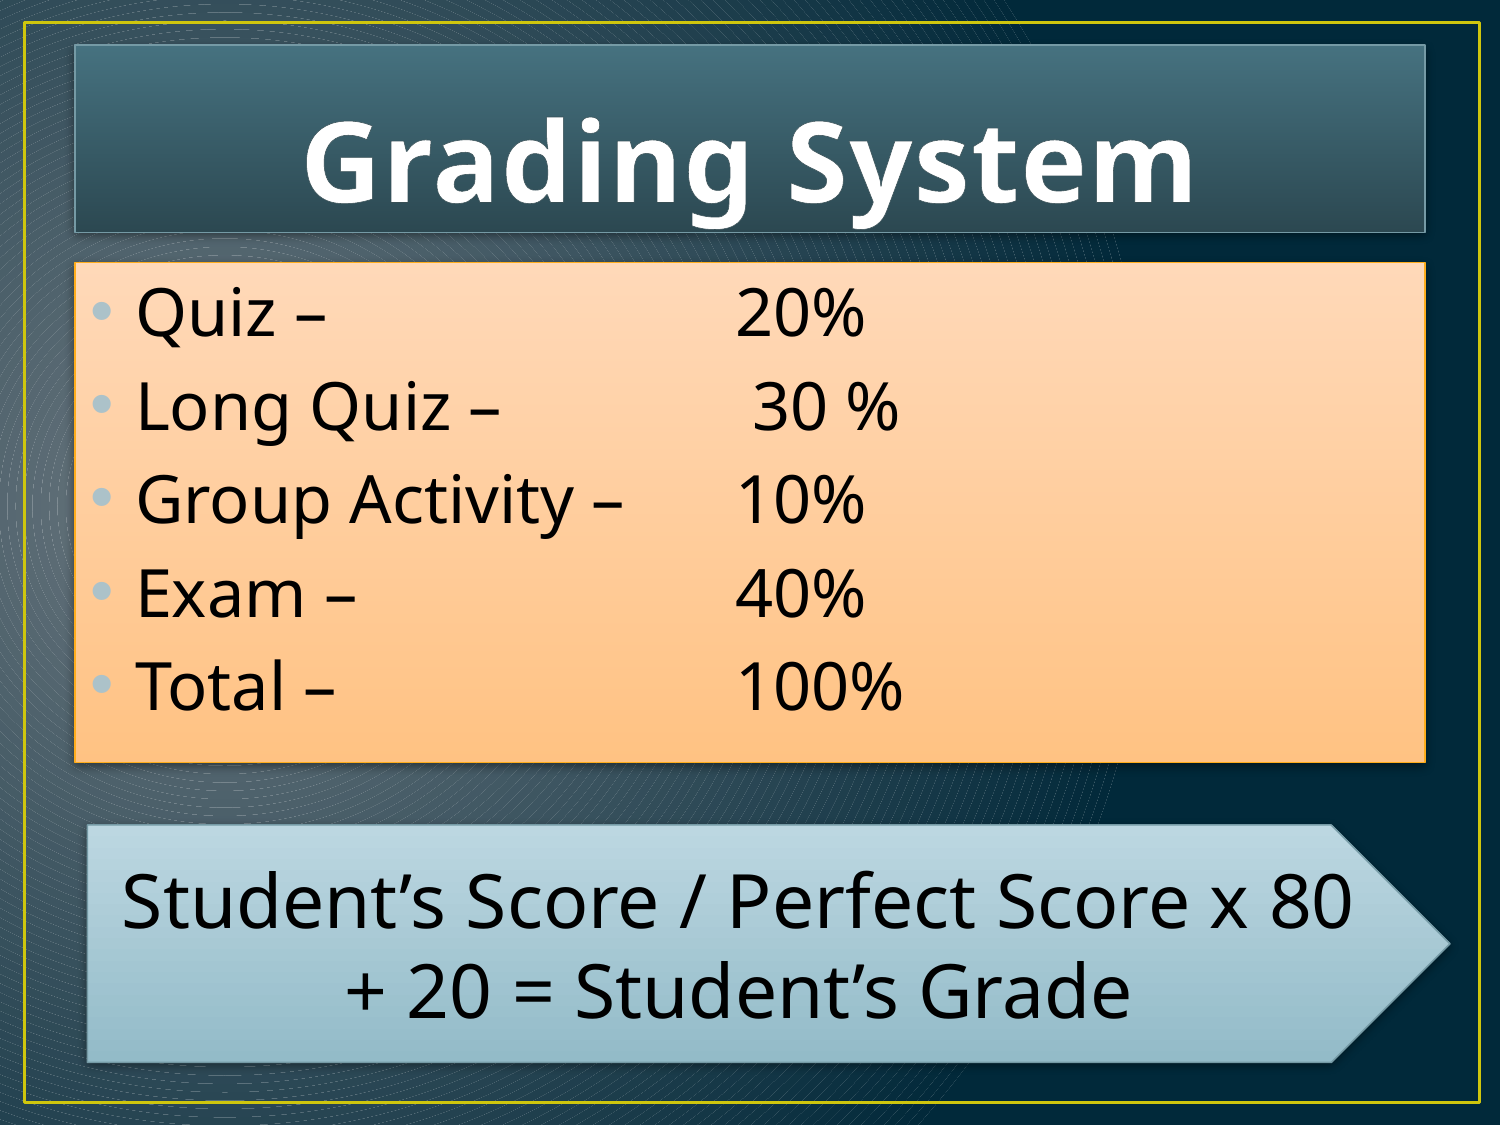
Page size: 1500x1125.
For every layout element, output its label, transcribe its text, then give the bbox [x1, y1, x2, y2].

title Grading System [74, 44, 1426, 233]
text_box Student’s Score / Perfect Score x 80 + 20 = Student’s Grade [86, 824, 1451, 1064]
list Quiz – 20% Long Quiz – 30 % Group Activity – 10% Exam – 40% Total – 100% [74, 262, 1426, 763]
